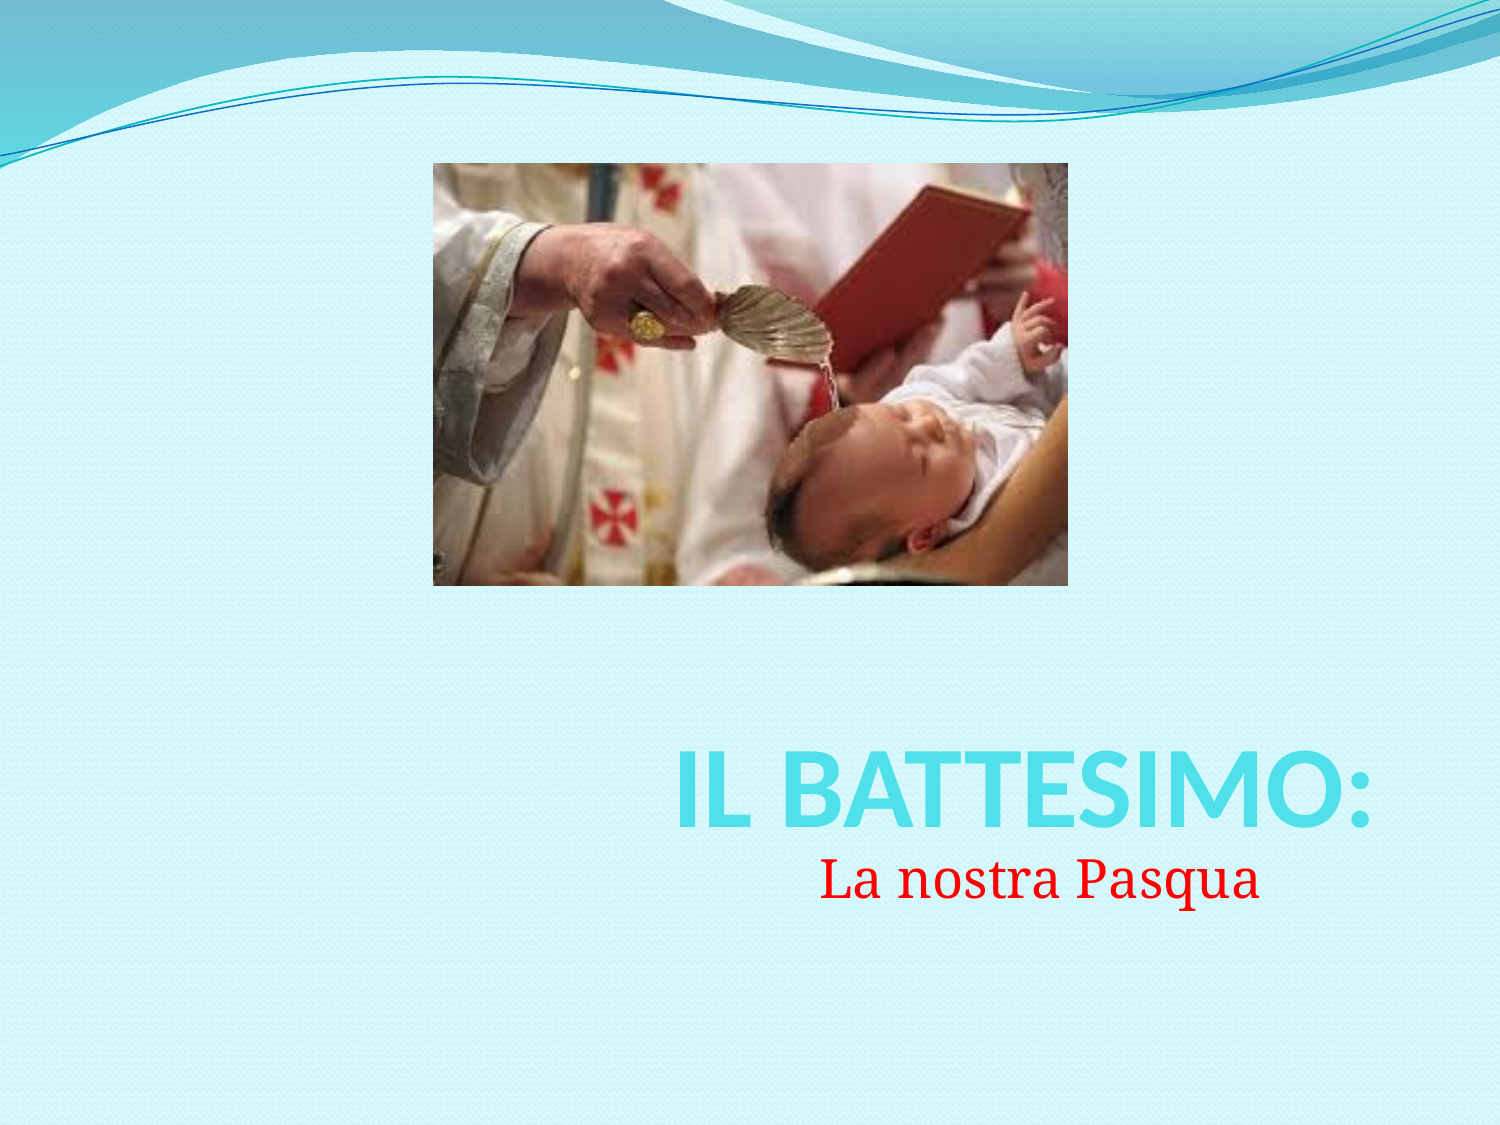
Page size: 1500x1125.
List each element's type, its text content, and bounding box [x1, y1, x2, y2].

subtitle La nostra Pasqua [222, 837, 1273, 1125]
title IL BATTESIMO: [105, 609, 1381, 851]
picture [433, 163, 1068, 587]
